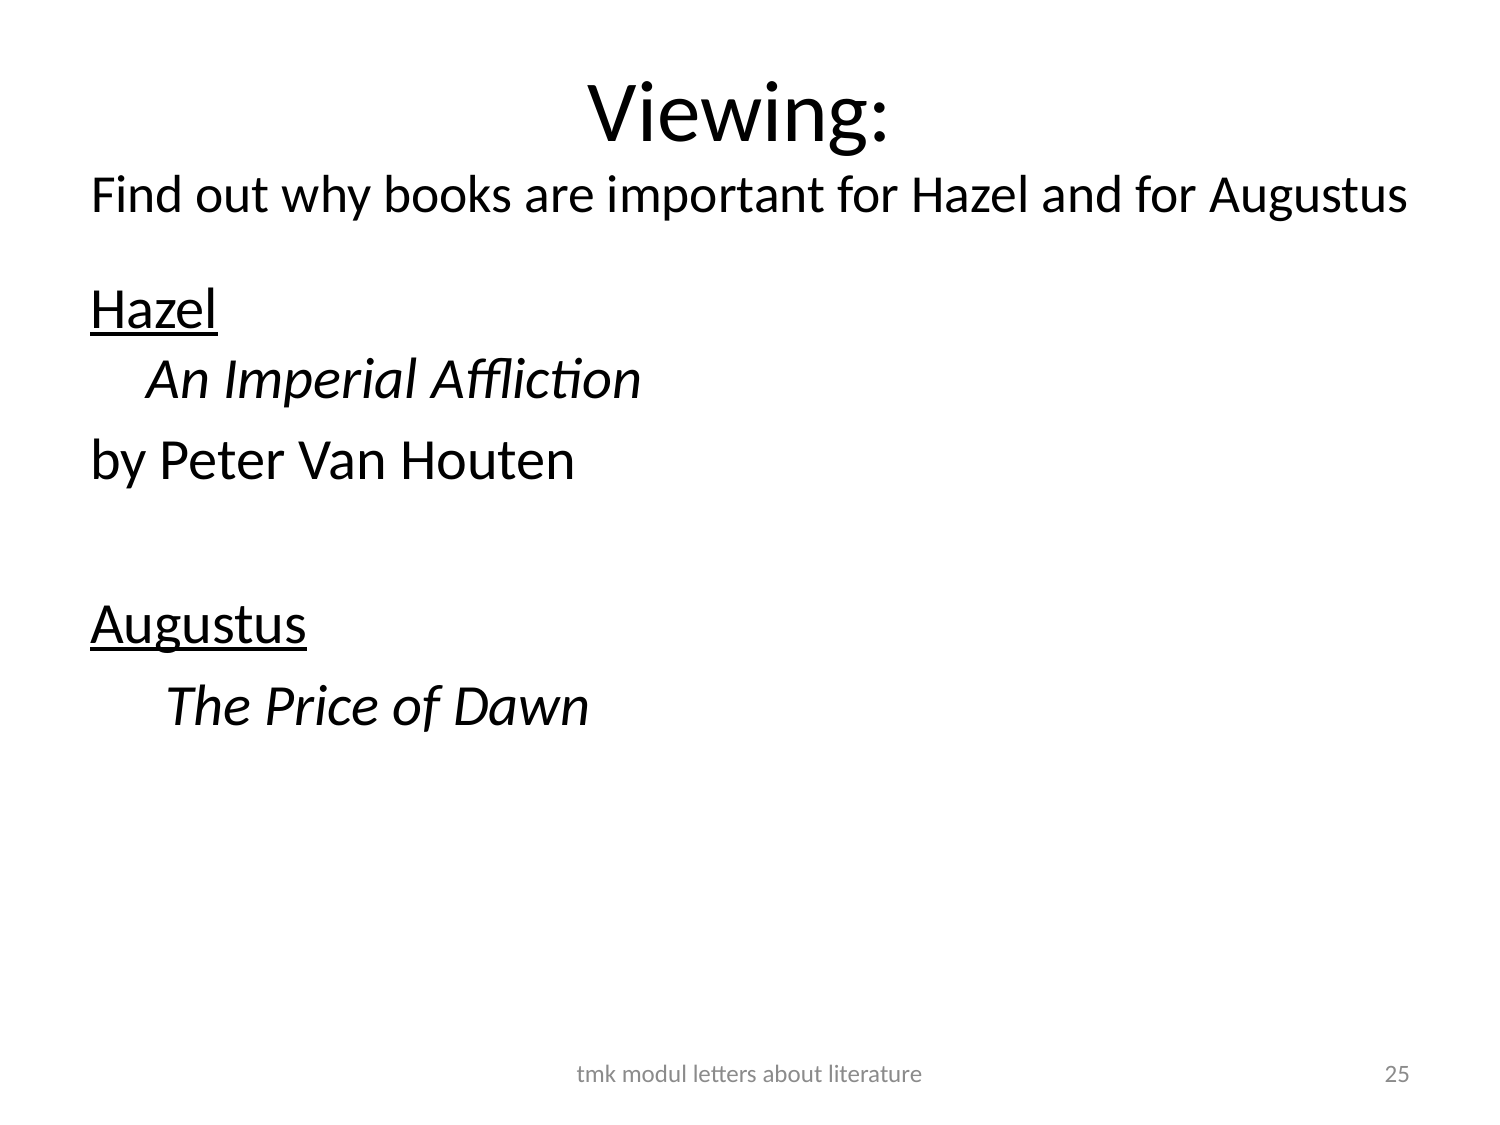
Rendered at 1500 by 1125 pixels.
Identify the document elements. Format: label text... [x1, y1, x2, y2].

slide_number 25 [1074, 1042, 1425, 1103]
list Hazel An Imperial Affliction by Peter Van Houten Augustus The Price of Dawn [75, 262, 738, 1005]
title Viewing: Find out why books are important for Hazel and for Augustus [75, 45, 1425, 233]
footer tmk modul letters about literature [512, 1042, 988, 1103]
